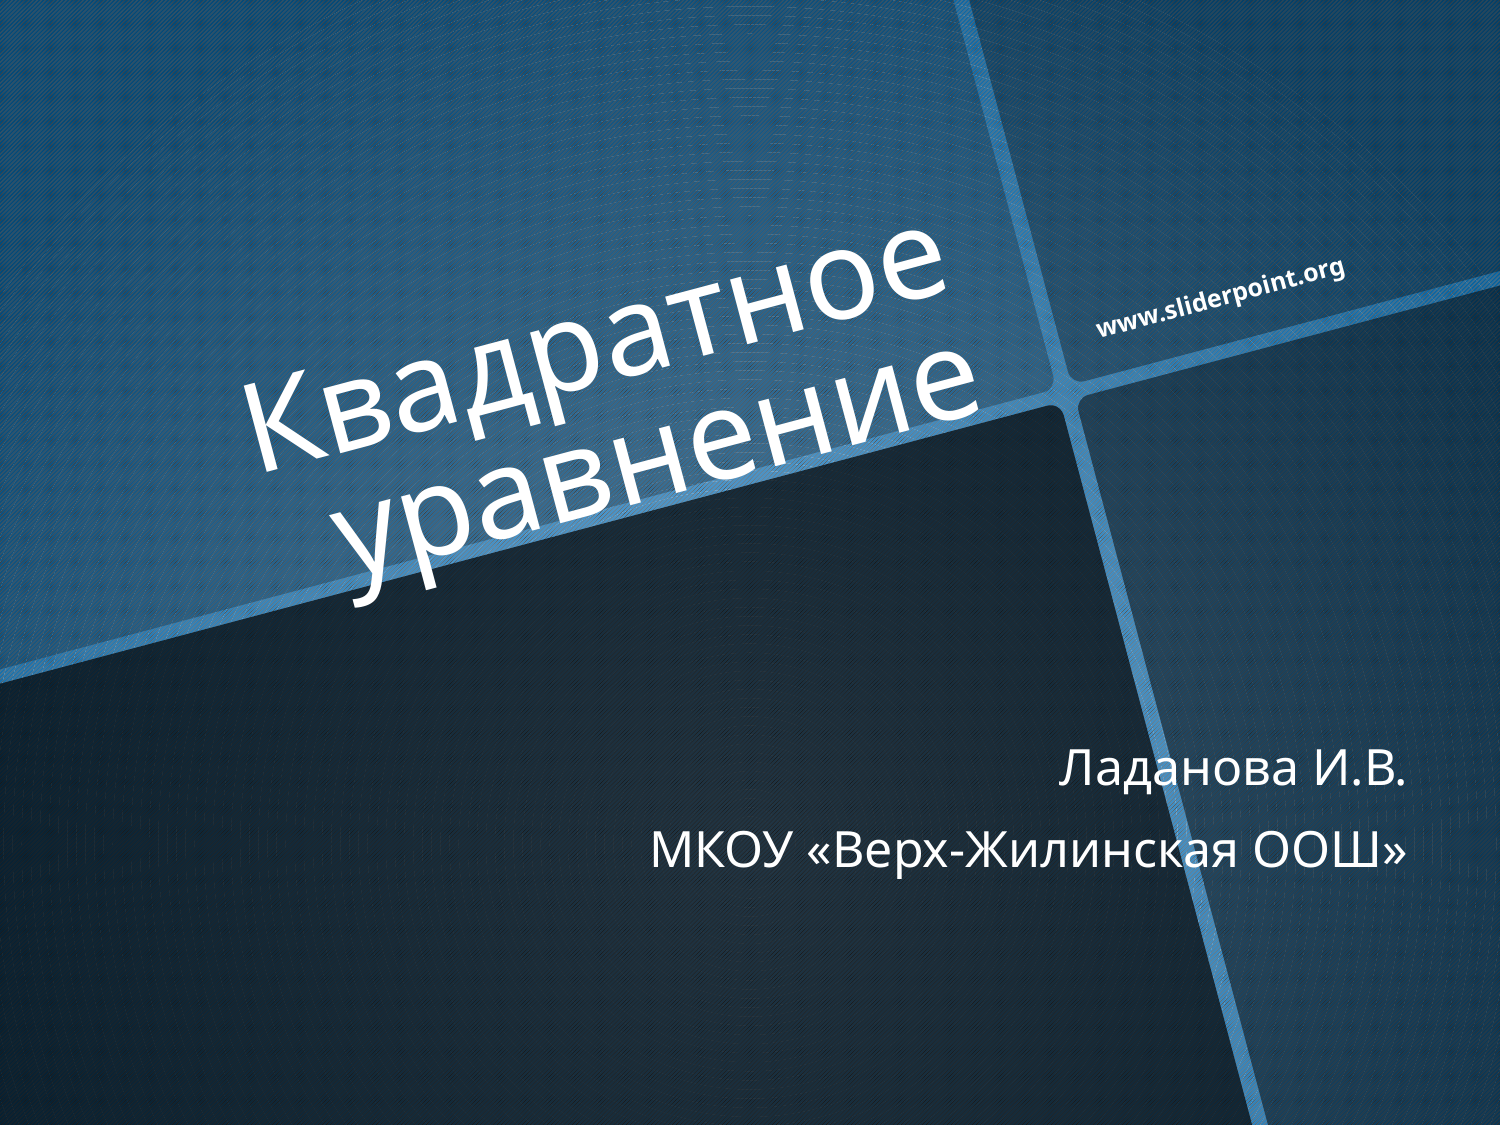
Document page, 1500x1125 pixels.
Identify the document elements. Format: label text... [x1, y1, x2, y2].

subtitle Ладанова И.В. МКОУ «Верх-Жилинская ООШ» [395, 727, 1424, 953]
footer www.sliderpoint.org [1073, 199, 1480, 362]
title Квадратное уравнение [0, 127, 1011, 691]
